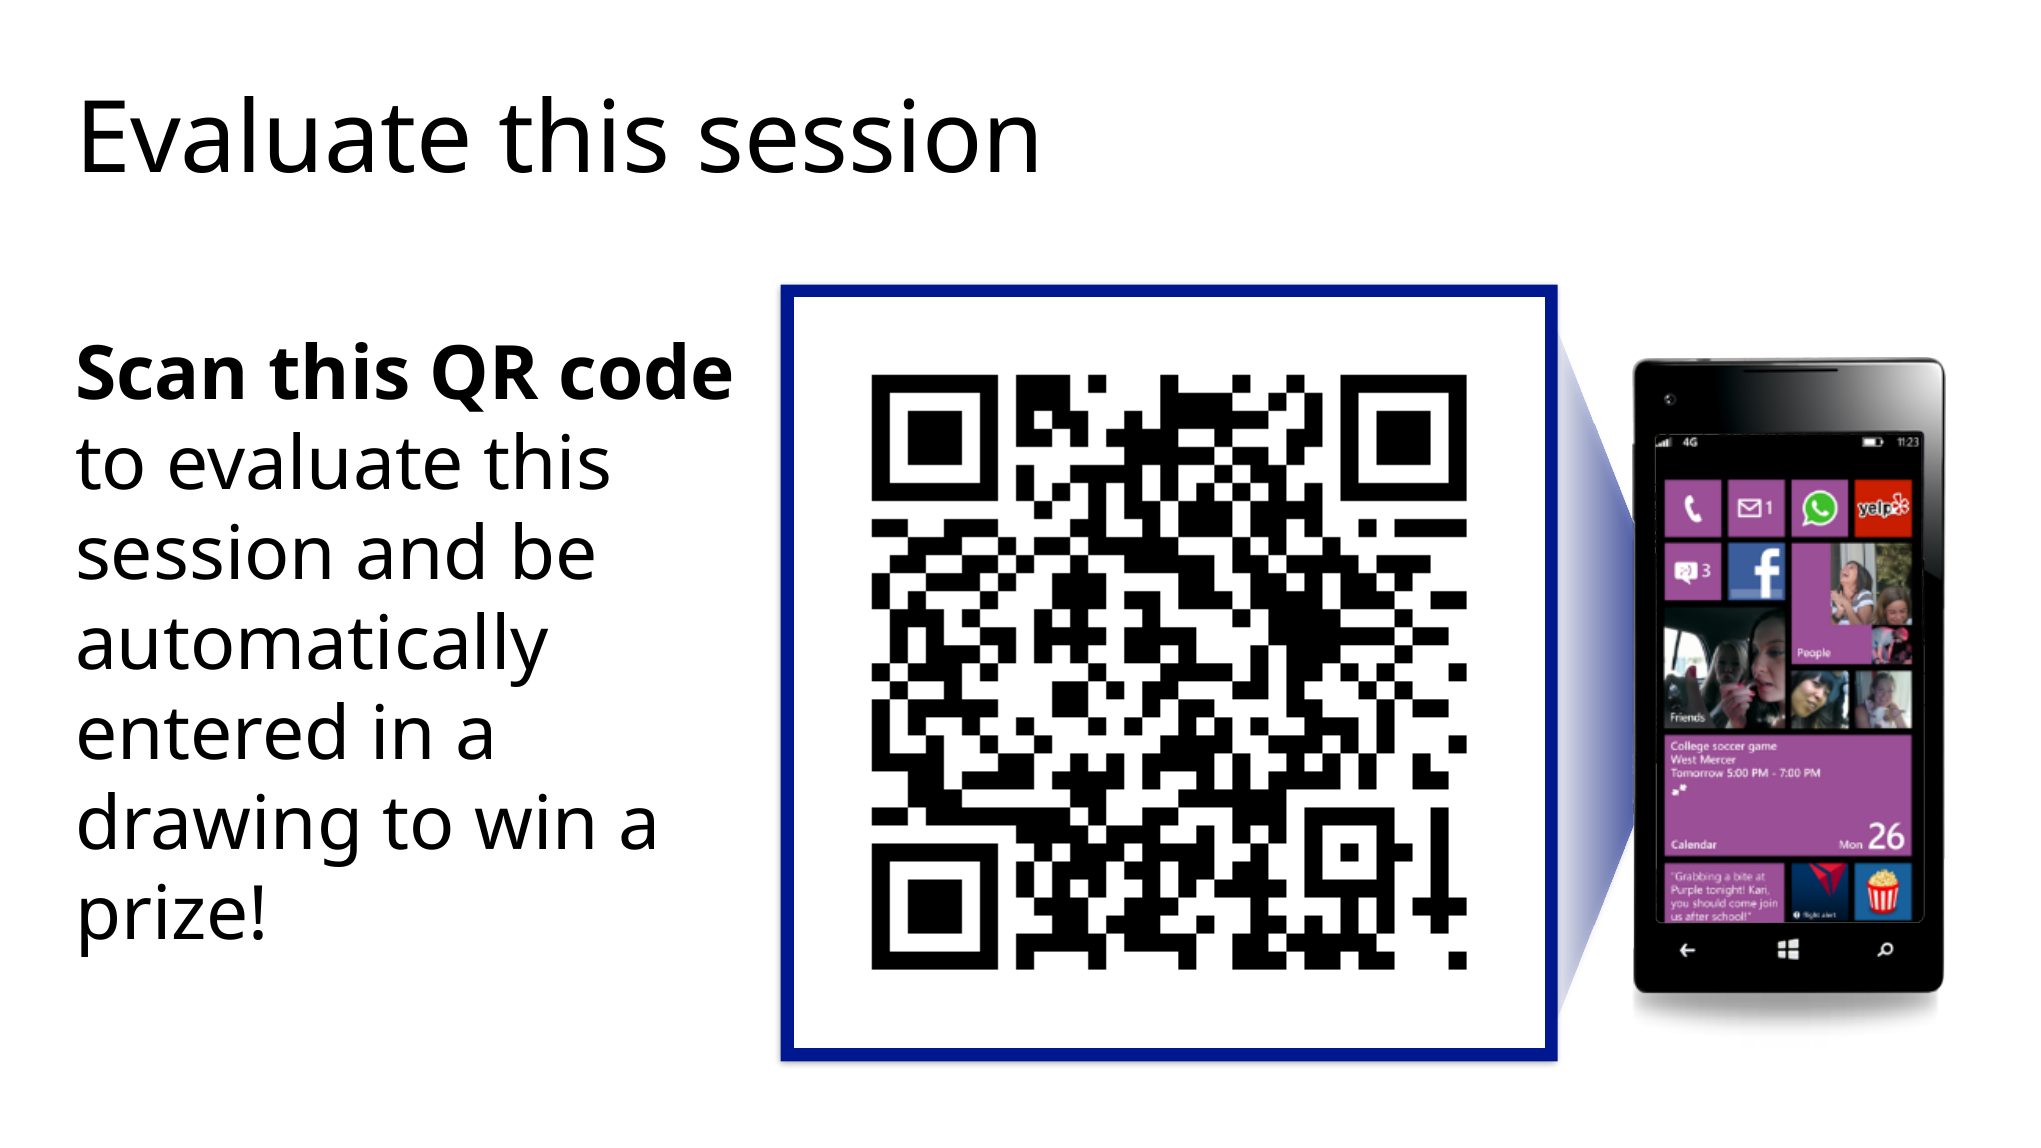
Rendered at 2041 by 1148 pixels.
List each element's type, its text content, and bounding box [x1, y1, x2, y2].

title Evaluate this session [45, 48, 1996, 199]
picture [793, 297, 1545, 1049]
list Scan this QR code to evaluate this session and be automatically entered in a drawing to win a prize! [45, 301, 775, 1099]
text_box [1550, 311, 1625, 1038]
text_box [1630, 357, 1946, 1049]
text_box [780, 284, 1558, 1062]
